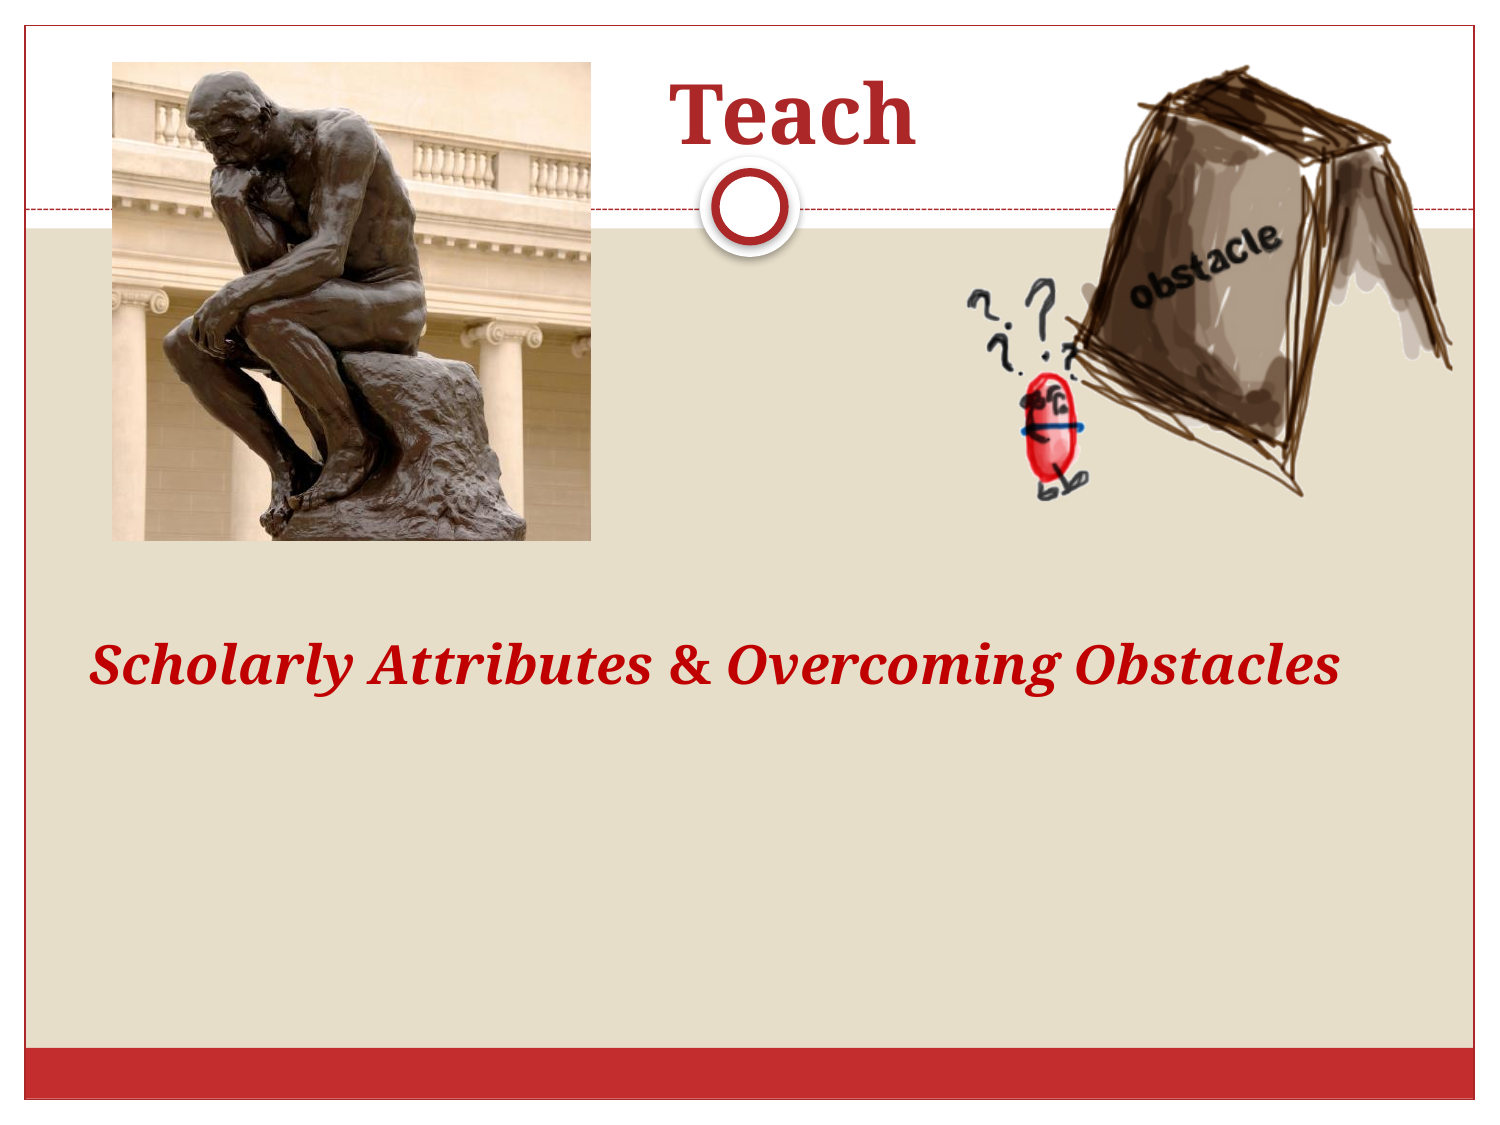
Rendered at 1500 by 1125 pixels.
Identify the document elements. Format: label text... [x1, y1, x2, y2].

title Teach [375, 44, 1213, 170]
picture [112, 62, 591, 541]
text_box Scholarly Attributes & Overcoming Obstacles [74, 548, 1438, 768]
picture [962, 60, 1465, 523]
